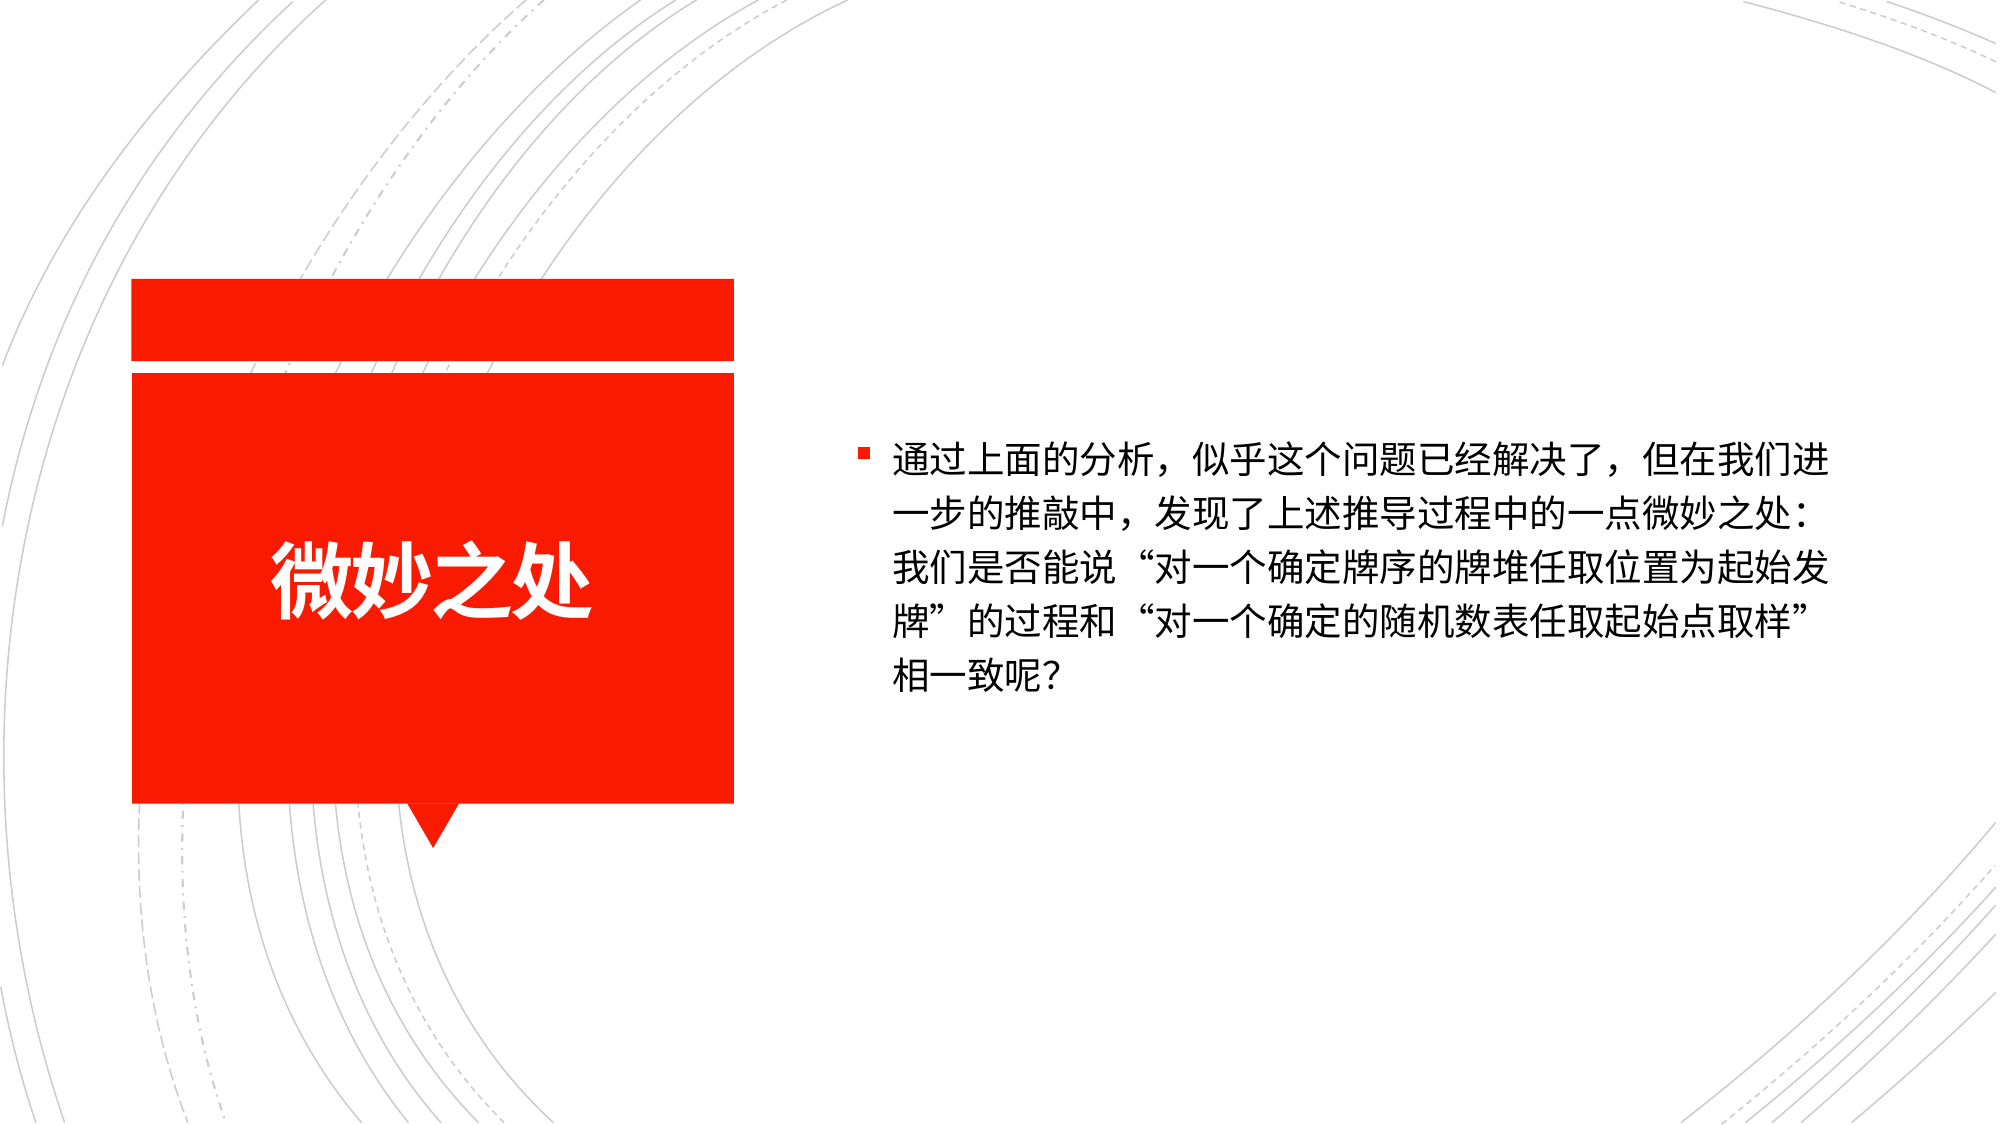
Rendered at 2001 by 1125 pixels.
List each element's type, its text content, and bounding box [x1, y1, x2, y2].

list 通过上面的分析，似乎这个问题已经解决了，但在我们进一步的推敲中，发现了上述推导过程中的一点微妙之处：我们是否能说“对一个确定牌序的牌堆任取位置为起始发牌”的过程和“对一个确定的随机数表任取起始点取样”相一致呢？ [839, 131, 1871, 993]
title 微妙之处 [145, 385, 720, 789]
